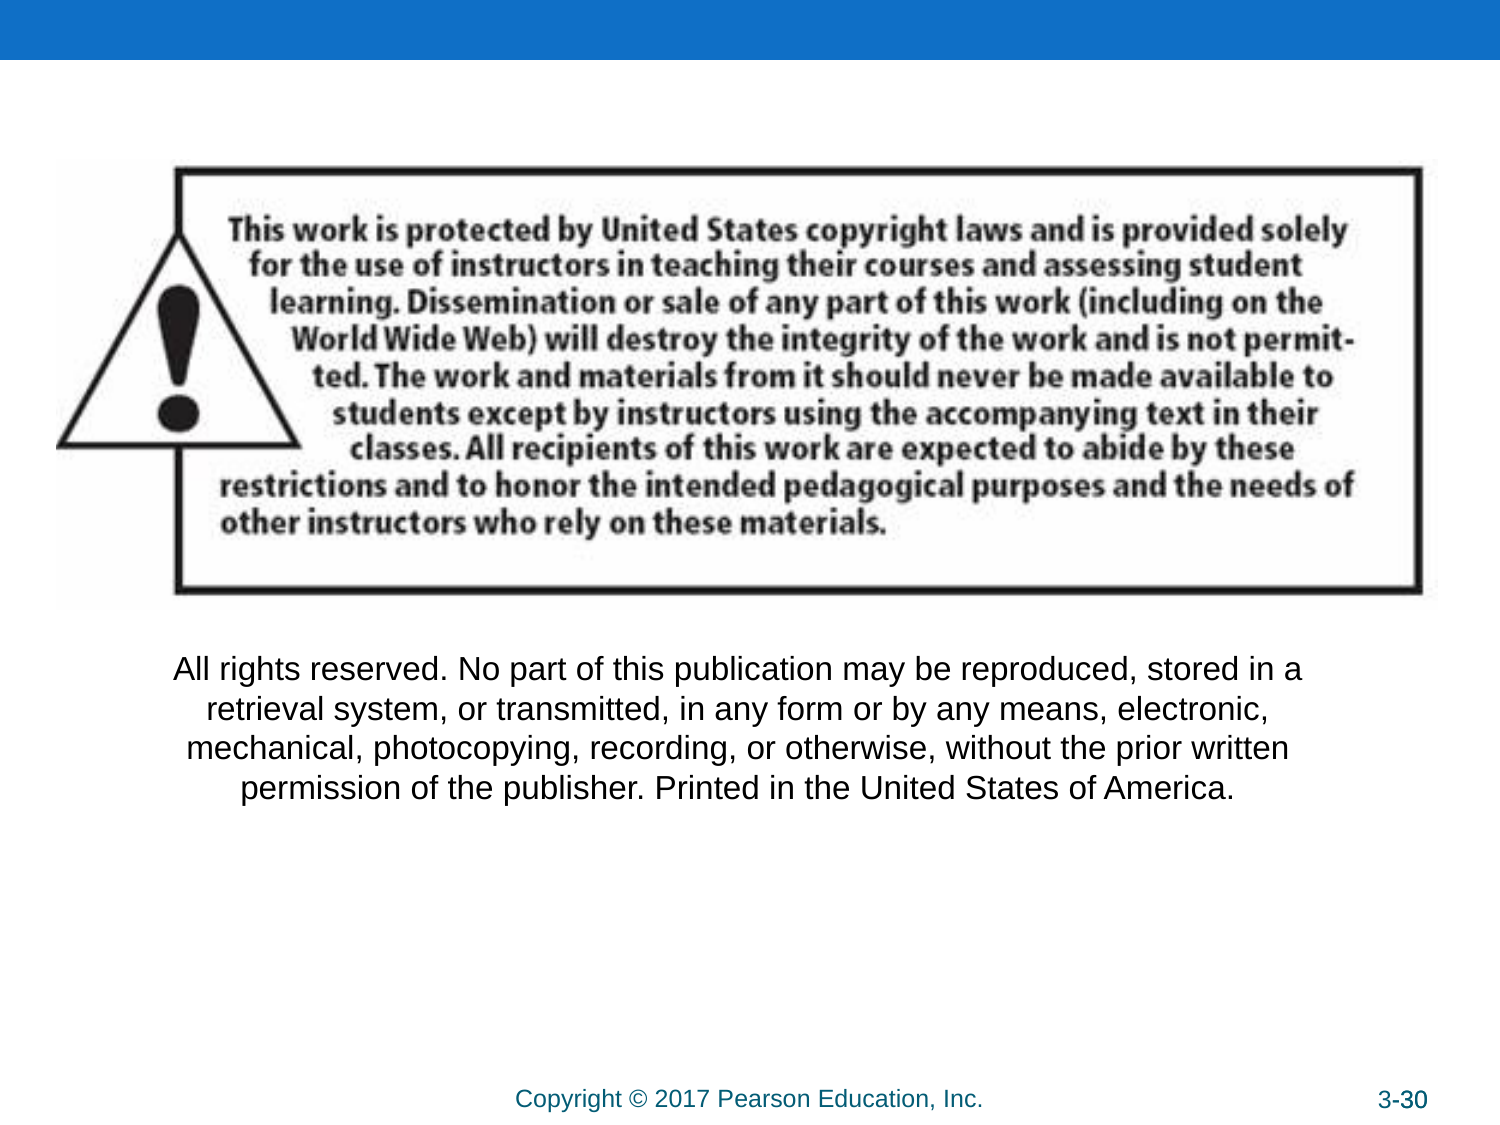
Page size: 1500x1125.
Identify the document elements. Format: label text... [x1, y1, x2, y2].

picture [641, 1100, 647, 1107]
text_box All rights reserved. No part of this publication may be reproduced, stored in a retrieval system, or transmitted, in any form or by any means, electronic, mechanical, photocopying, recording, or otherwise, without the prior written permission of the publisher. Printed in the United States of America. [116, 639, 1362, 814]
picture [55, 159, 1439, 611]
